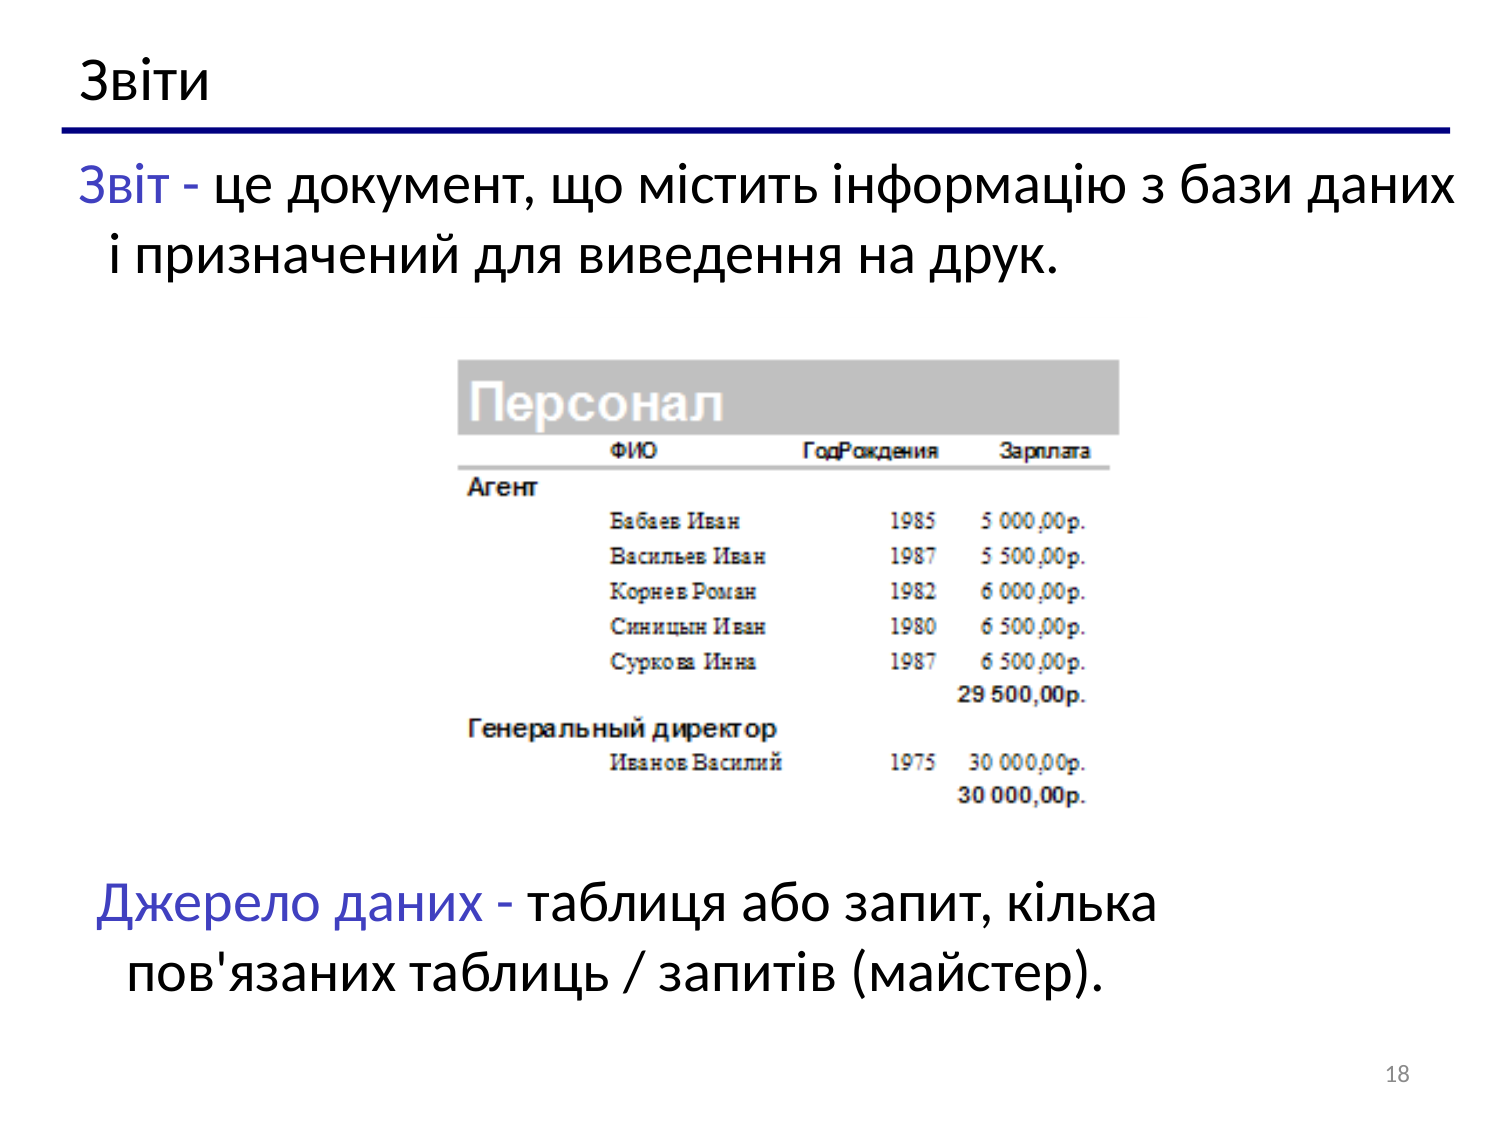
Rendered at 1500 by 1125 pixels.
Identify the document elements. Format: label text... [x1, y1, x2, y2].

text_box Звіти [64, 31, 1401, 121]
text_box Звіт - це документ, що містить інформацію з бази даних і призначений для виведення на друк. [63, 137, 1477, 340]
picture [421, 316, 1148, 820]
text_box Джерело даних - таблиця або запит, кілька пов'язаних таблиць / запитів (майстер). [82, 855, 1456, 1060]
slide_number 18 [1074, 1060, 1425, 1103]
